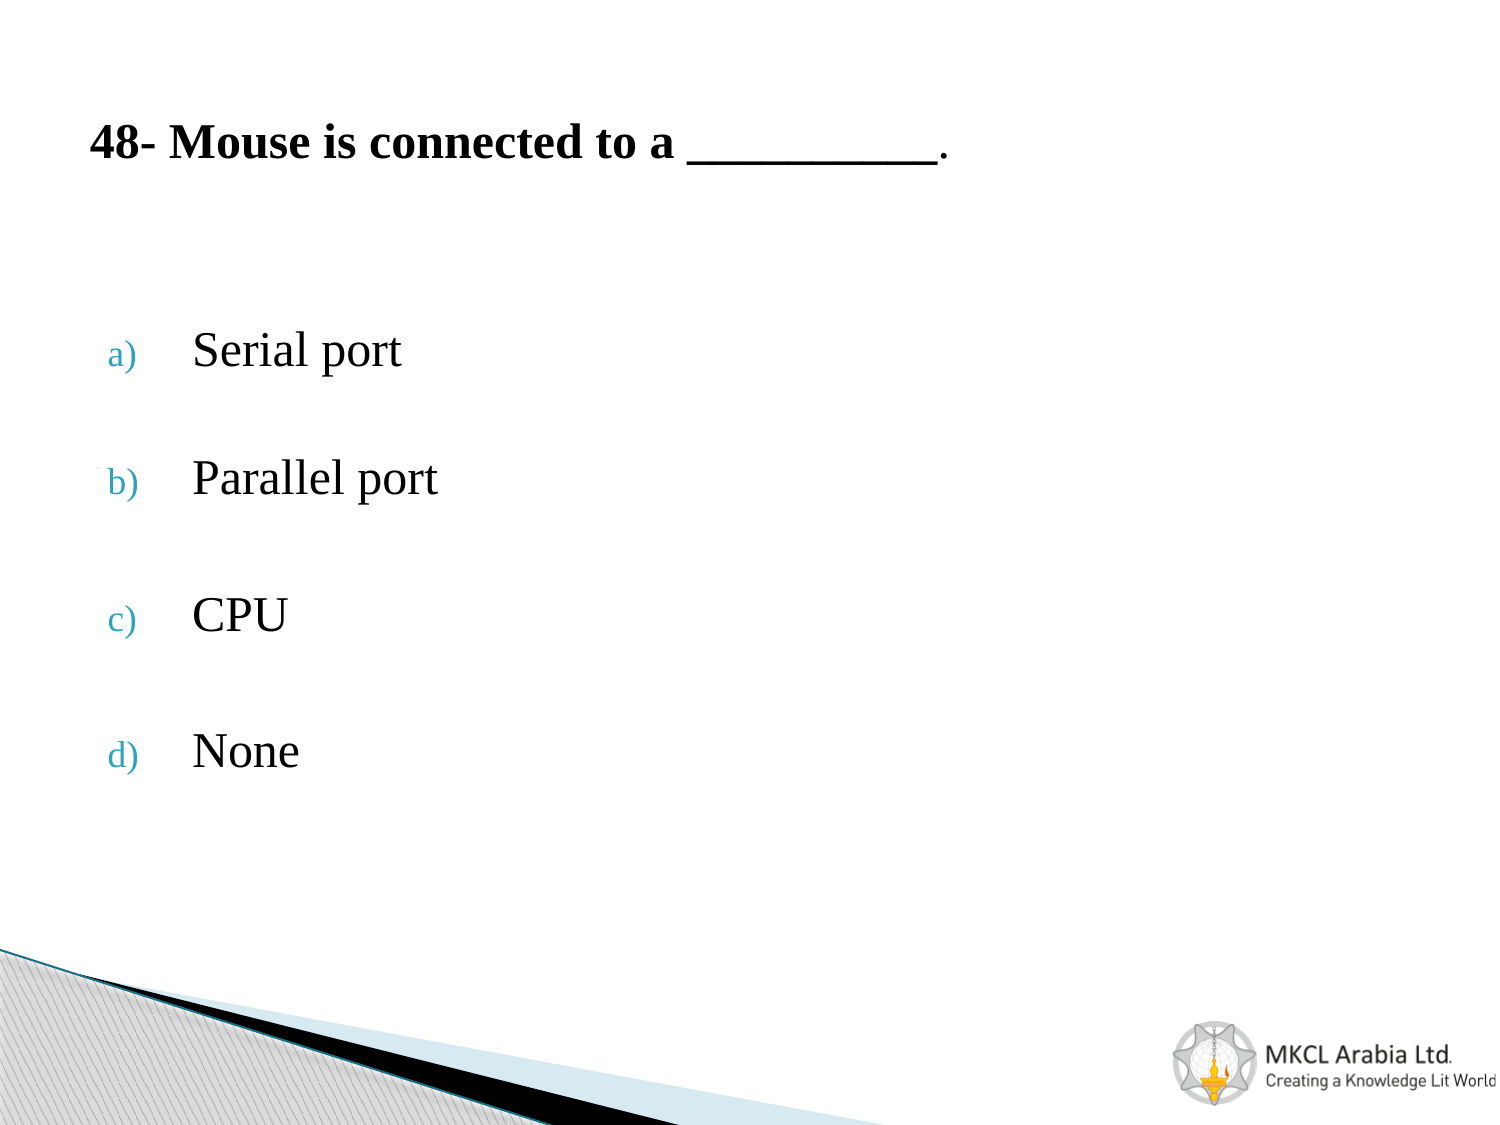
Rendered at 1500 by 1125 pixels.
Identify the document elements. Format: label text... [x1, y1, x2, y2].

title 48- Mouse is connected to a __________. [75, 45, 1425, 233]
picture [1172, 1021, 1496, 1106]
list Serial port Parallel port CPU None [75, 308, 1425, 984]
